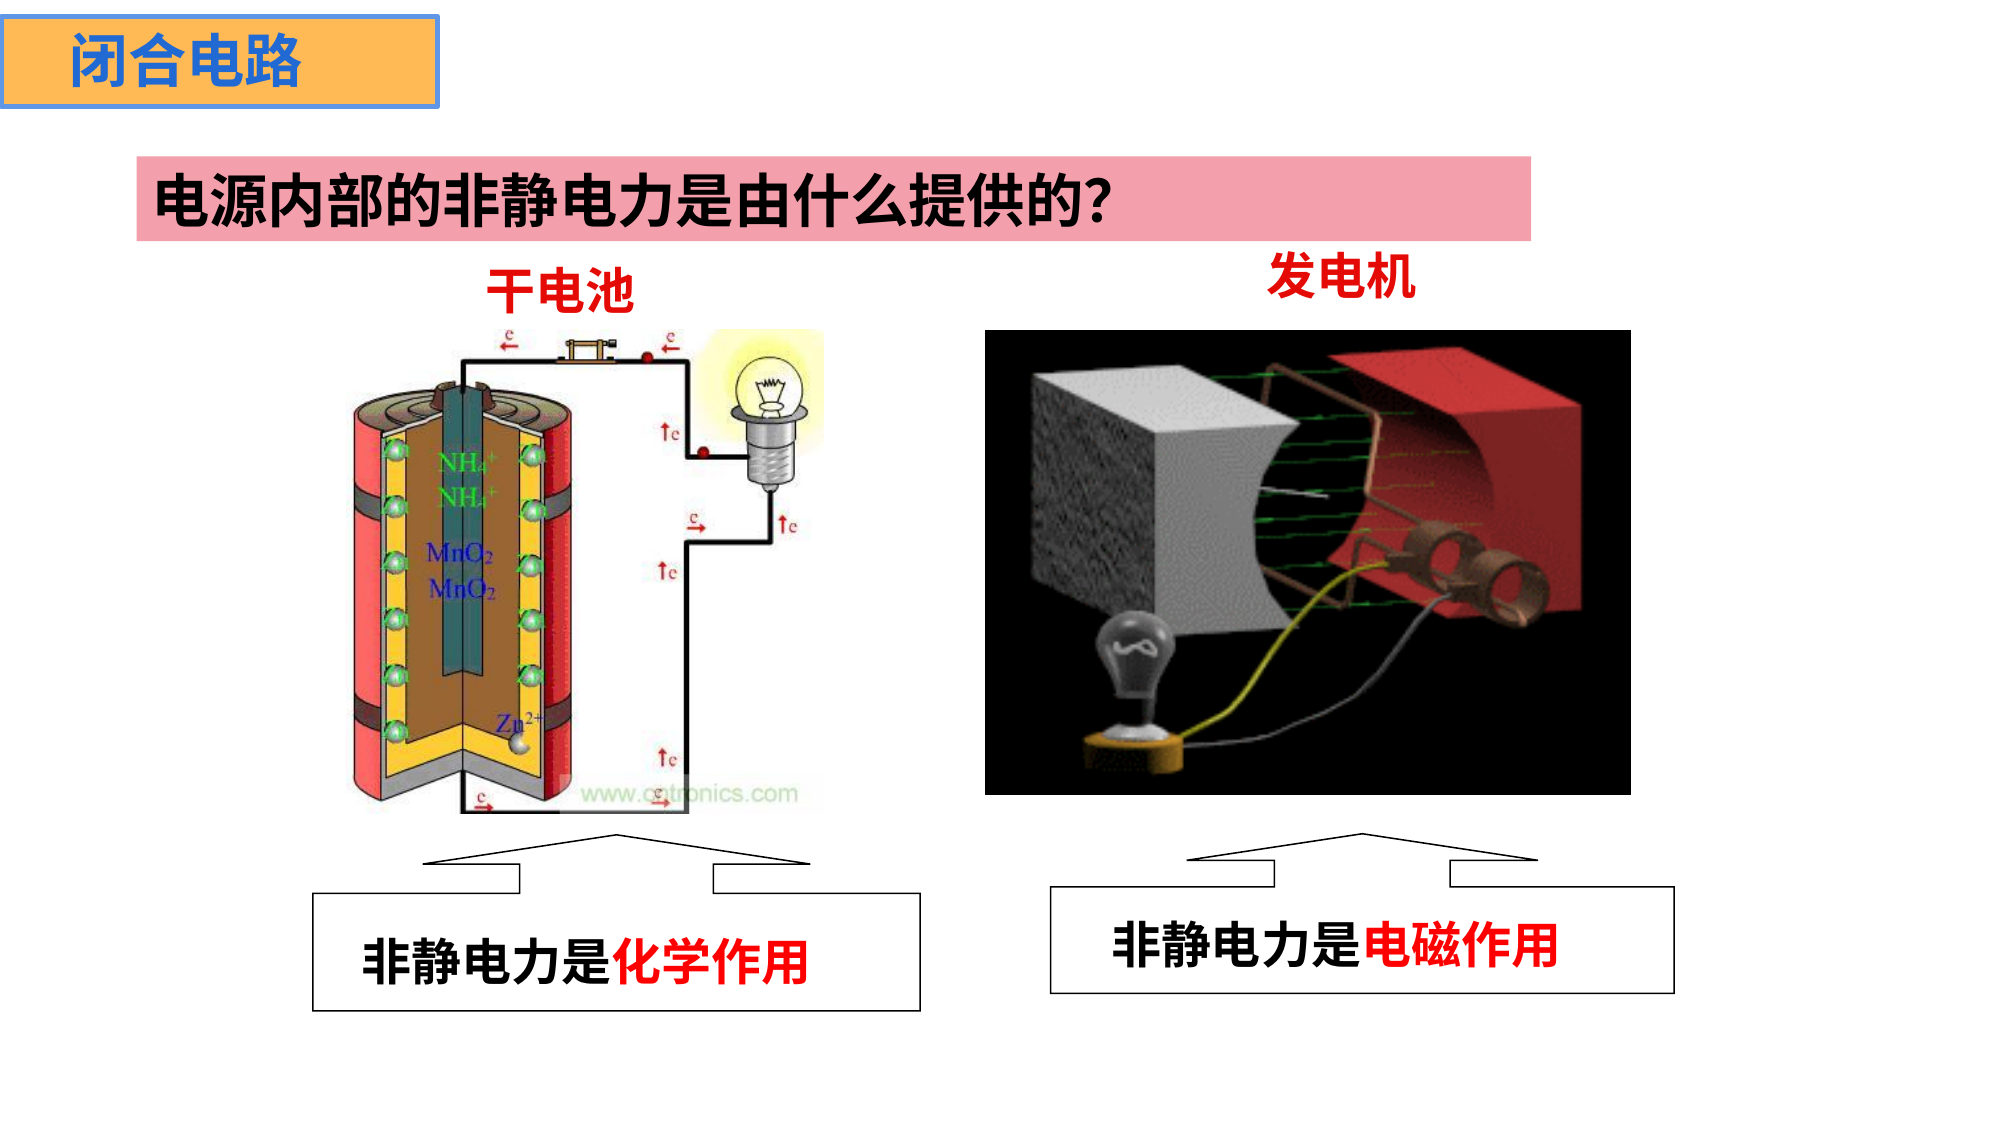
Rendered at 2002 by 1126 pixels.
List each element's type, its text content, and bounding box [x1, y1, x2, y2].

text_box 闭合电路 [1, 16, 438, 107]
text_box 电源内部的非静电力是由什么提供的？ [136, 156, 1532, 242]
text_box 发电机 [1251, 237, 1579, 313]
picture [346, 329, 824, 814]
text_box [1050, 833, 1725, 994]
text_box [312, 834, 958, 1011]
picture [985, 330, 1631, 795]
text_box 干电池 [470, 252, 775, 328]
